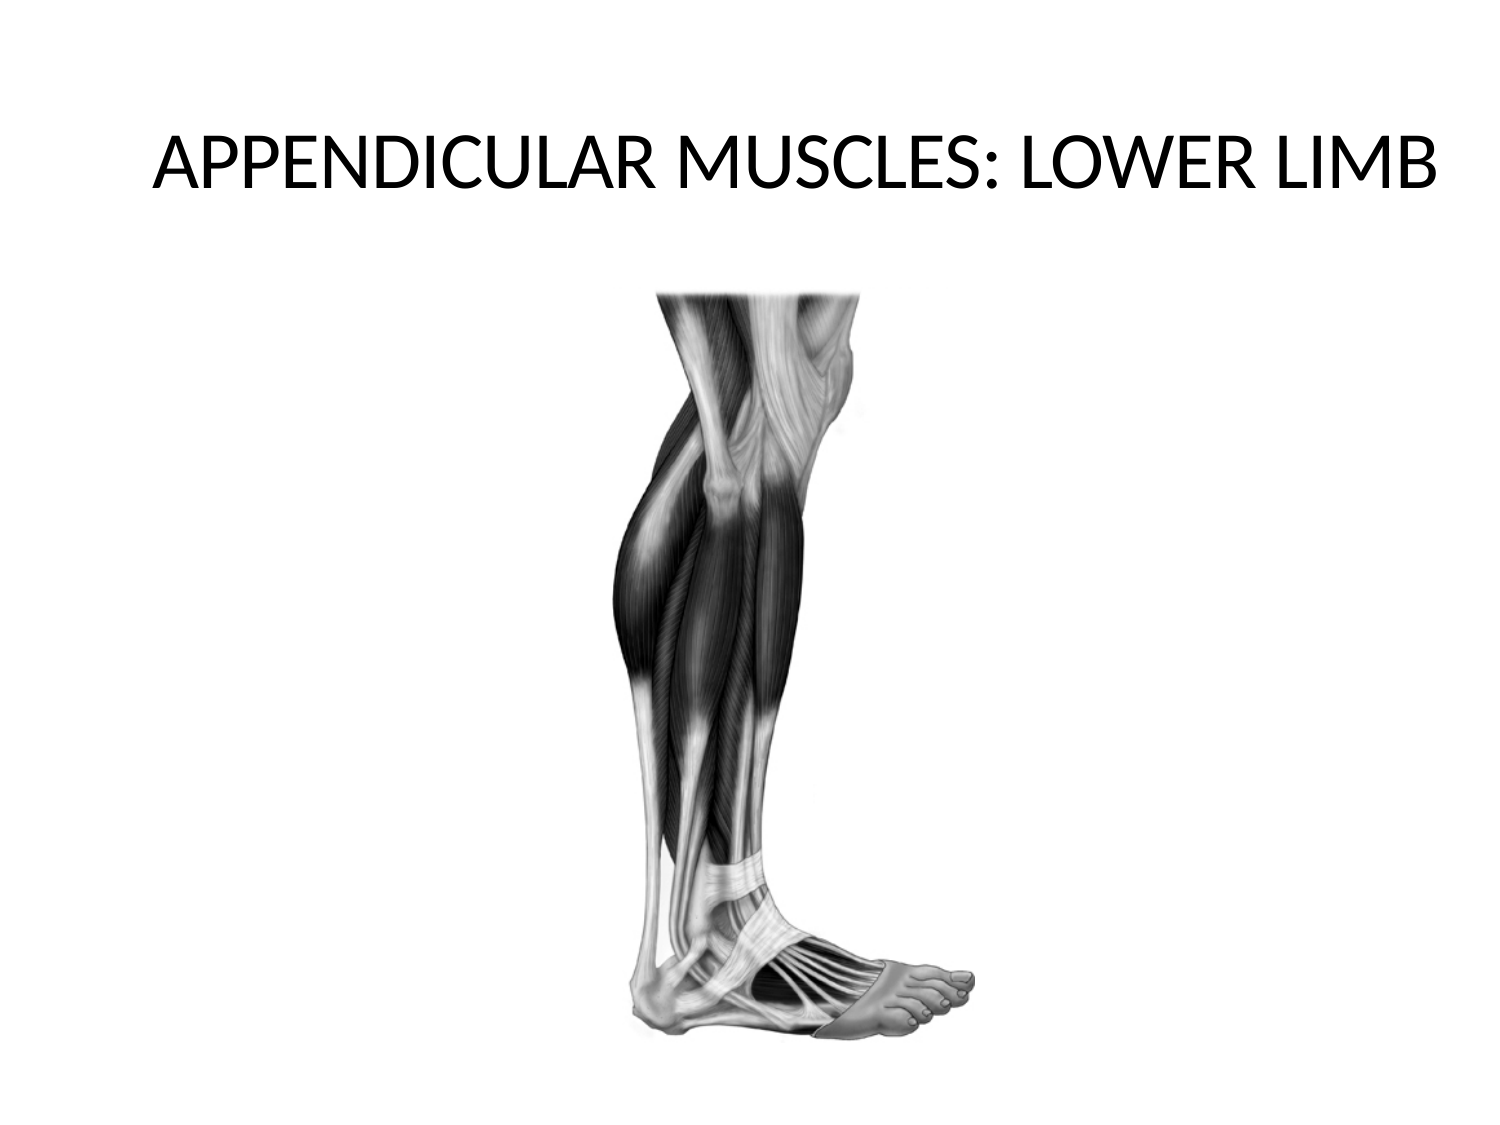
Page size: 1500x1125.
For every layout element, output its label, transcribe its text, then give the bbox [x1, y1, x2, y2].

title Appendicular Muscles: Lower Limb [137, 112, 1500, 213]
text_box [611, 286, 976, 1044]
